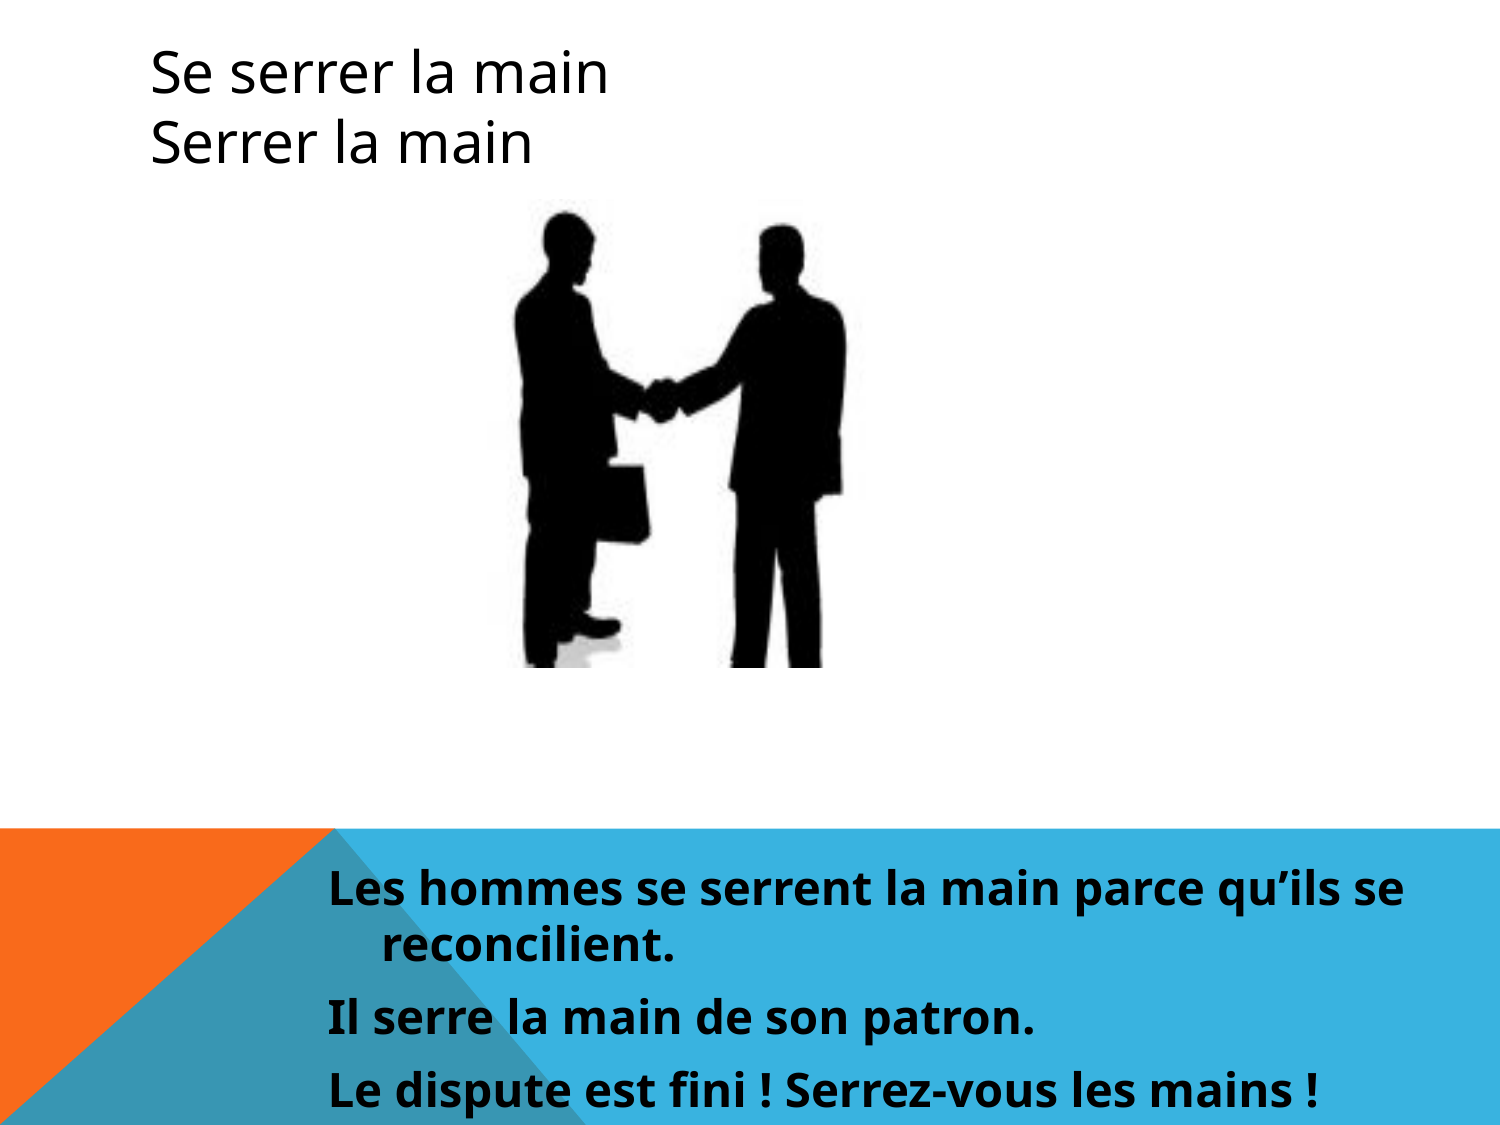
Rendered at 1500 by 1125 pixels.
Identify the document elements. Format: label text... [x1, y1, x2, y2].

list Les hommes se serrent la main parce qu’ils se reconcilient. Il serre la main de son patron. Le dispute est fini ! Serrez-vous les mains ! [312, 849, 1450, 1125]
picture [487, 199, 881, 668]
title Se serrer la main Serrer la main [135, 60, 1369, 150]
